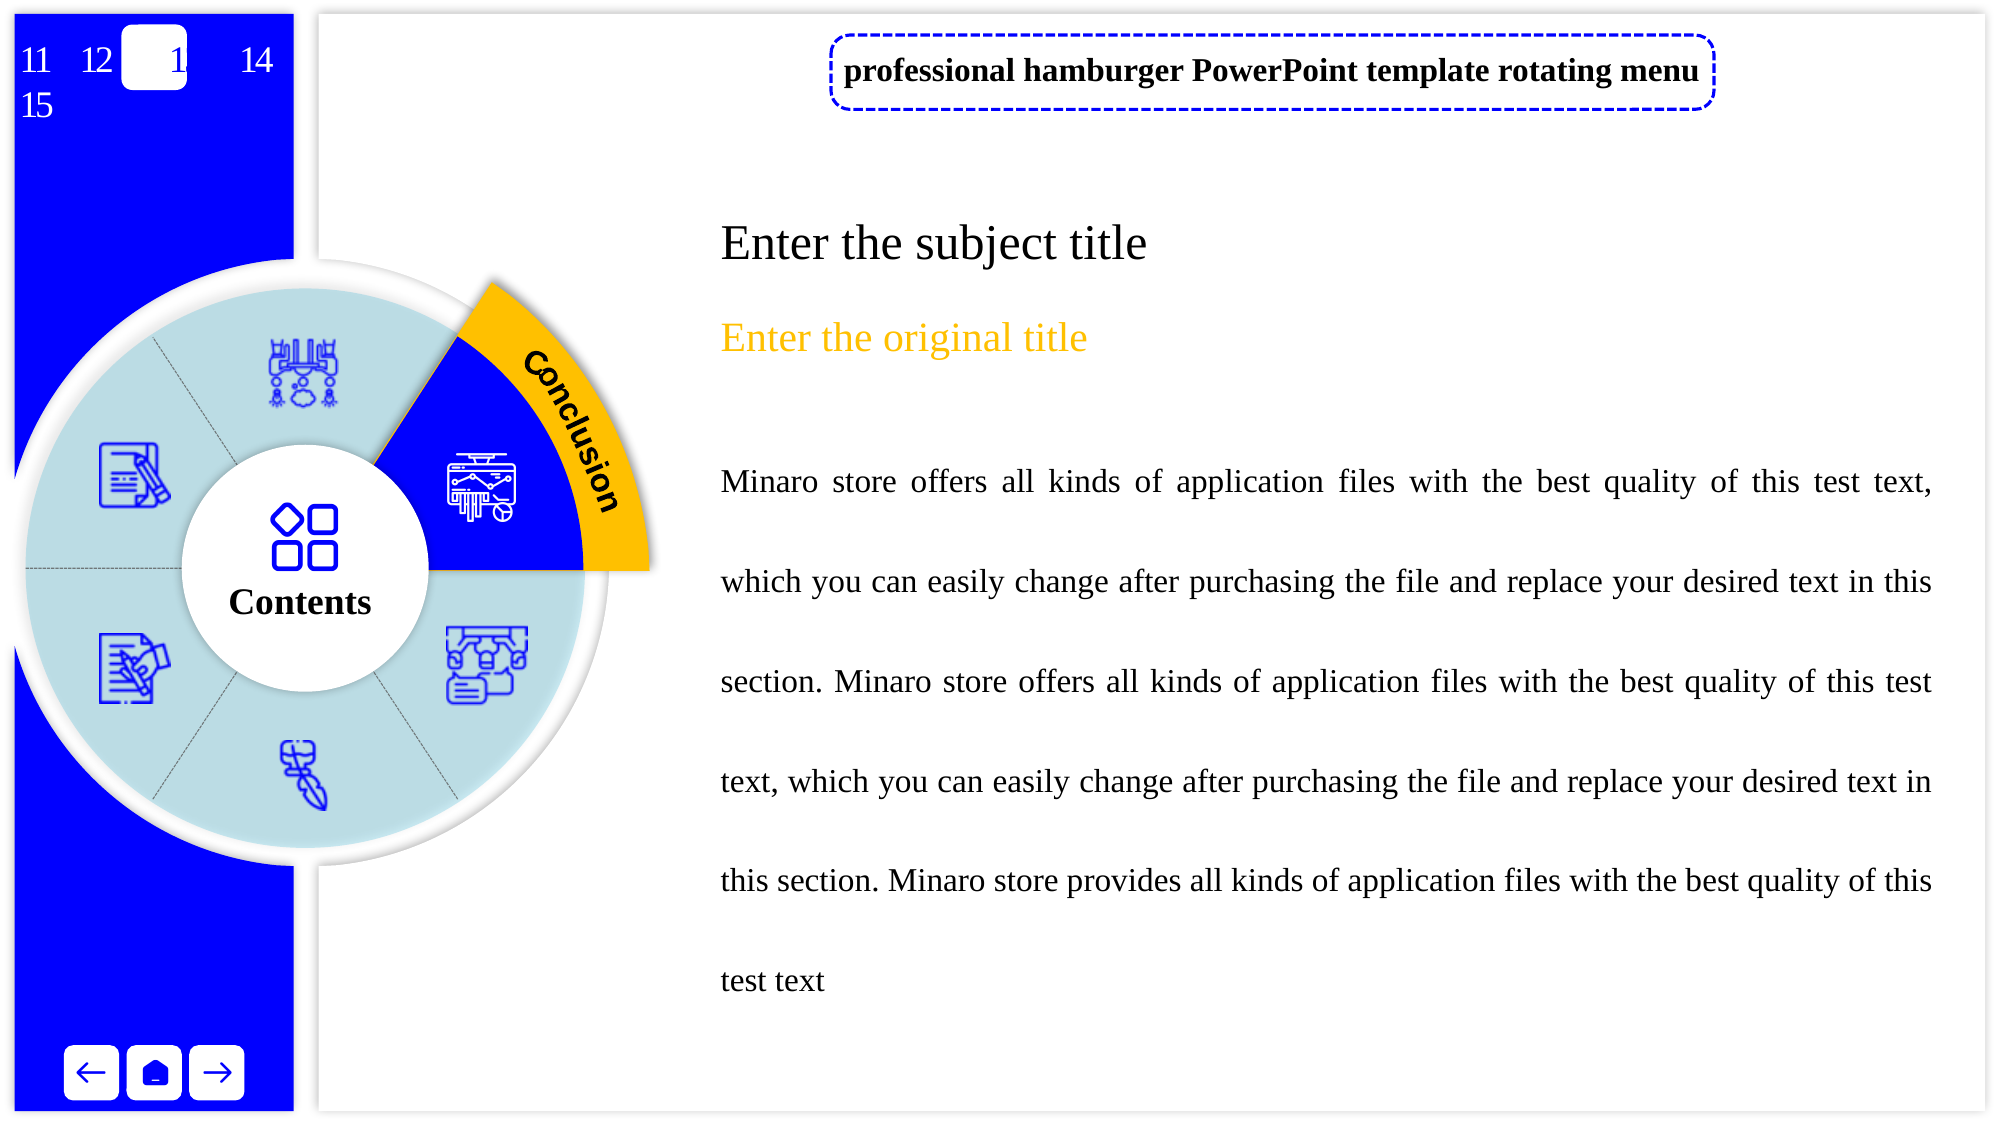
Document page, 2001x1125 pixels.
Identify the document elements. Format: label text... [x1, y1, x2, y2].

picture [446, 451, 517, 523]
text_box [830, 96, 1715, 111]
picture [140, 1056, 171, 1088]
picture [266, 499, 343, 576]
text_box professional hamburger PowerPoint template rotating menu [829, 41, 1829, 96]
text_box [25, 288, 585, 848]
text_box 11 12 13 14 15 [4, 27, 304, 88]
text_box [487, 281, 502, 288]
picture [75, 1057, 107, 1088]
picture [202, 1056, 233, 1088]
text_box [834, 33, 1711, 41]
text_box [585, 375, 651, 572]
text_box Enter the subject title Enter the original title Minaro store offers all kinds of application files with the best quality of this test text, which you can easily change after purchasing the file and replace your desired text in this section. Minaro store offers all kinds of application files with the best quality of this test text, which you can easily change after purchasing the file and replace your desired text in this section. Minaro store provides all kinds of application files with the best quality of this test text [705, 202, 1950, 1006]
